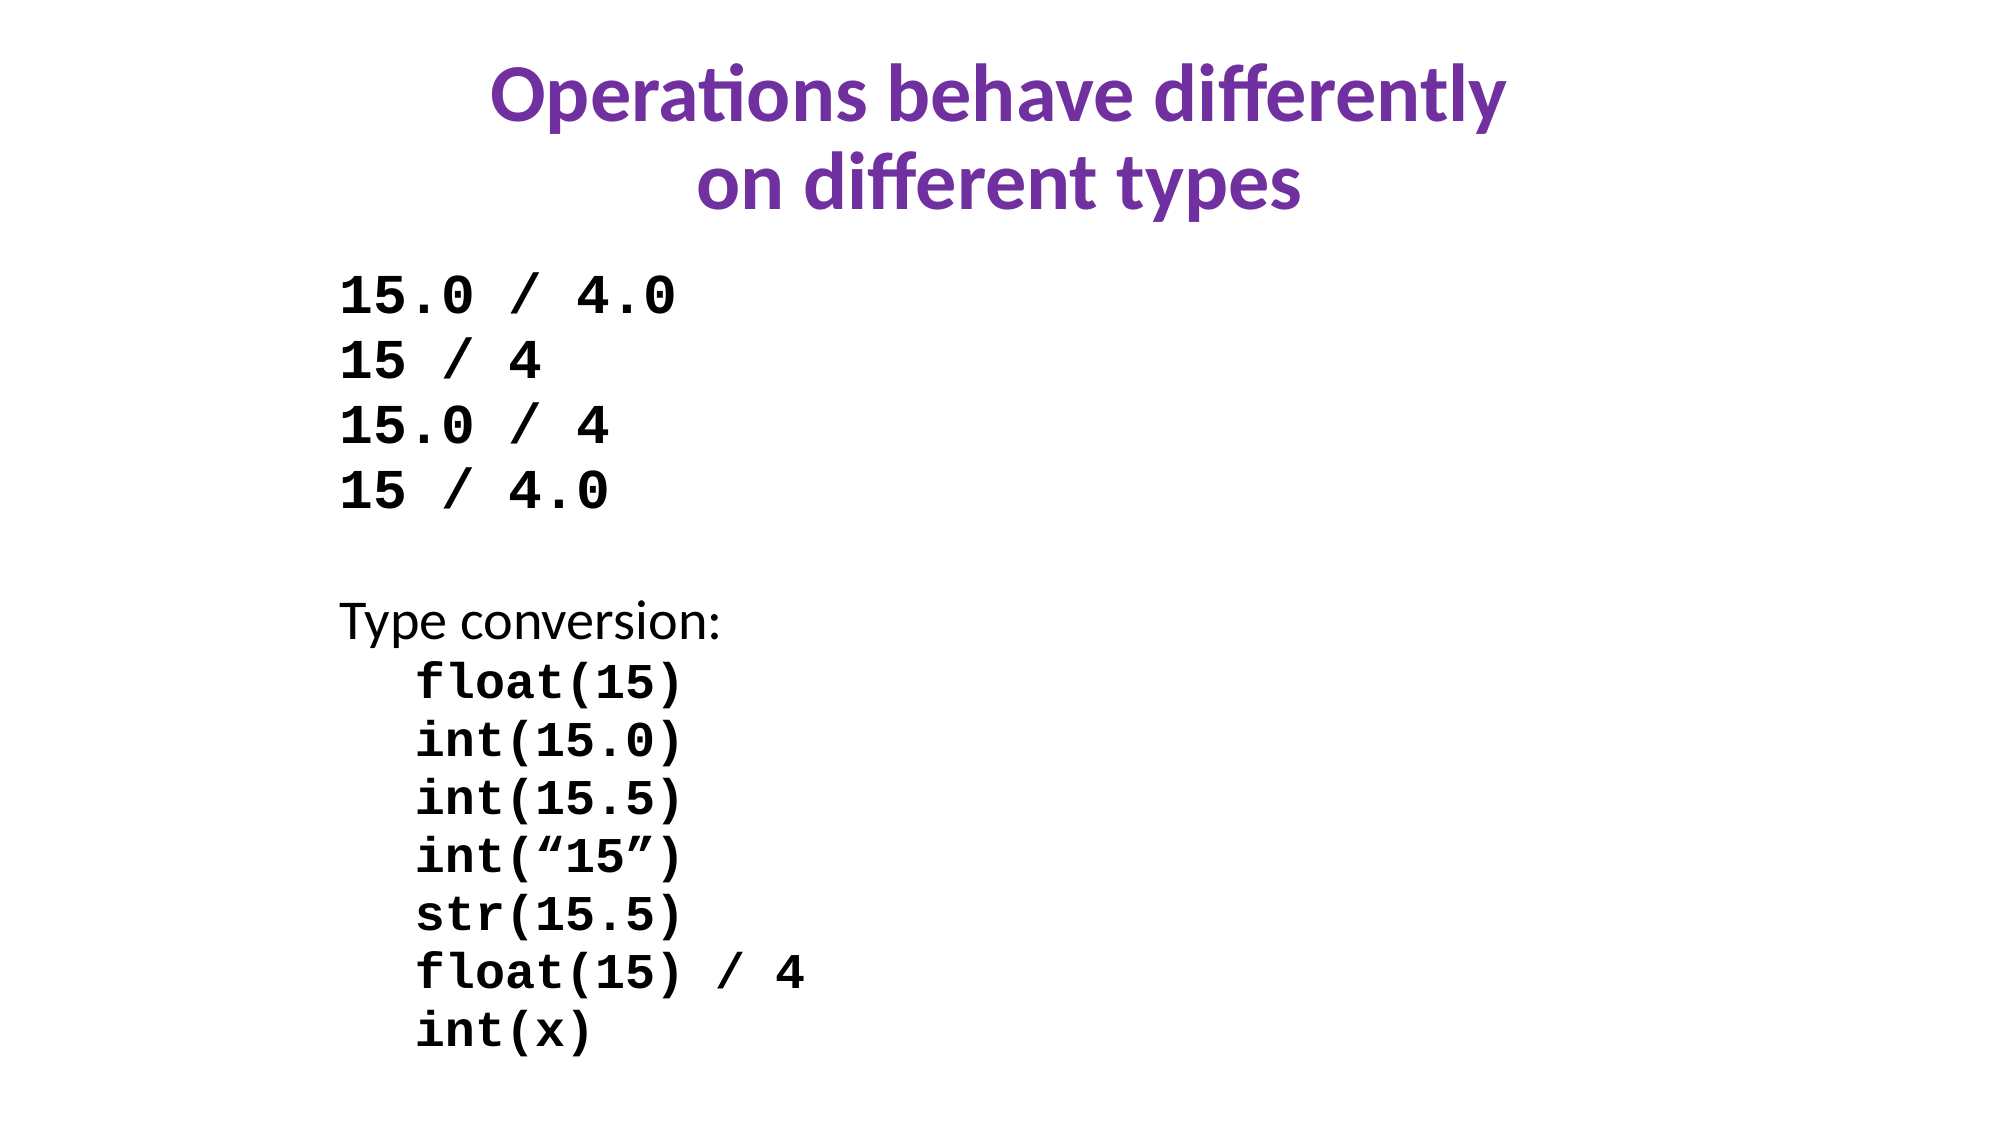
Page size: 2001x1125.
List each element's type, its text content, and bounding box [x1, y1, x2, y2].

list 15.0 / 4.0 15 / 4 15.0 / 4 15 / 4.0 Type conversion: float(15) int(15.0) int(15.5) int(“15”) str(15.5) float(15) / 4 int(x) [324, 262, 1675, 1089]
title Operations behave differently on different types [324, 45, 1675, 233]
